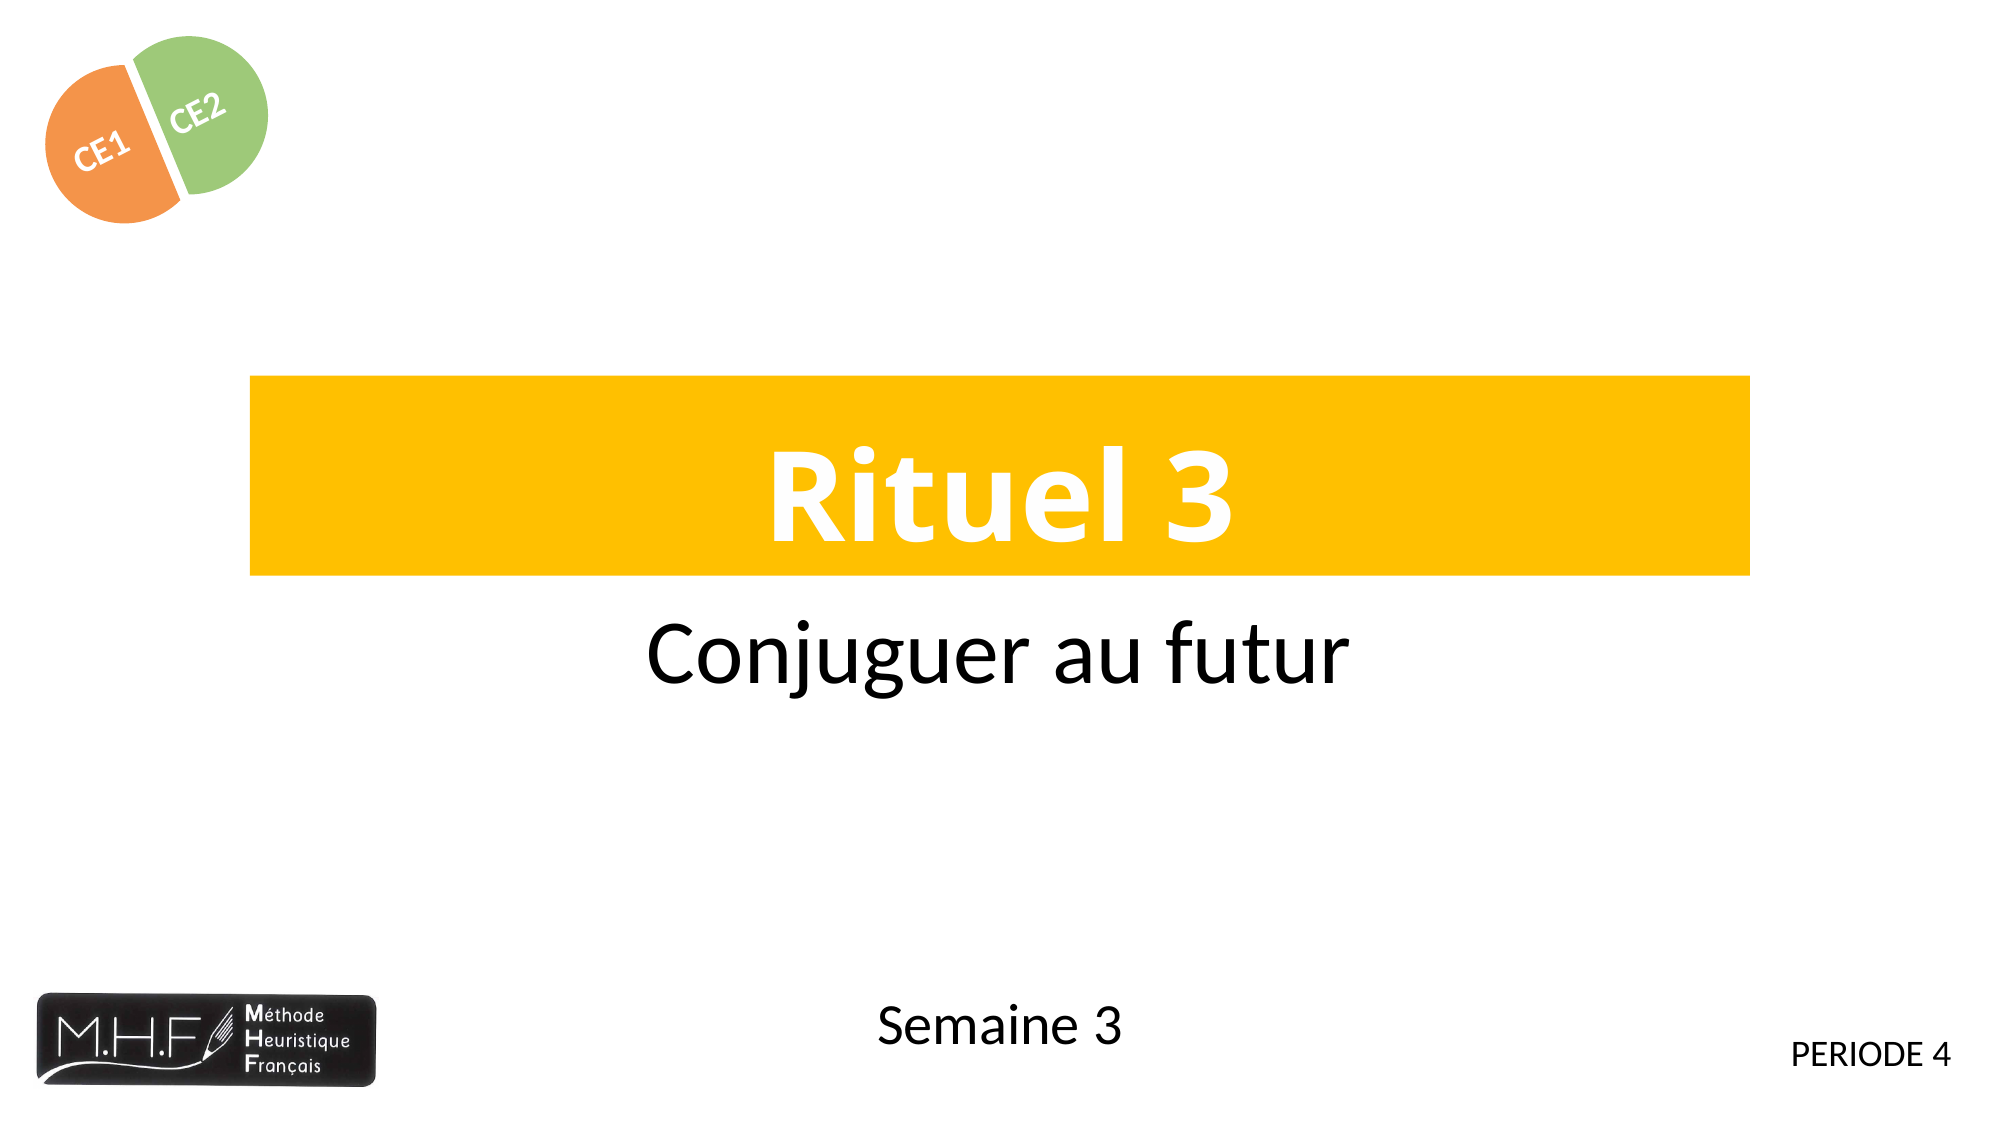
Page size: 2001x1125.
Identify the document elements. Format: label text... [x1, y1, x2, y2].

picture [33, 990, 379, 1089]
text_box PERIODE 4 [1750, 1021, 1967, 1082]
title Rituel 3 [249, 375, 1750, 576]
subtitle Conjuguer au futur [249, 597, 1750, 869]
text_box Semaine 3 [249, 987, 1750, 1118]
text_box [45, 35, 269, 224]
